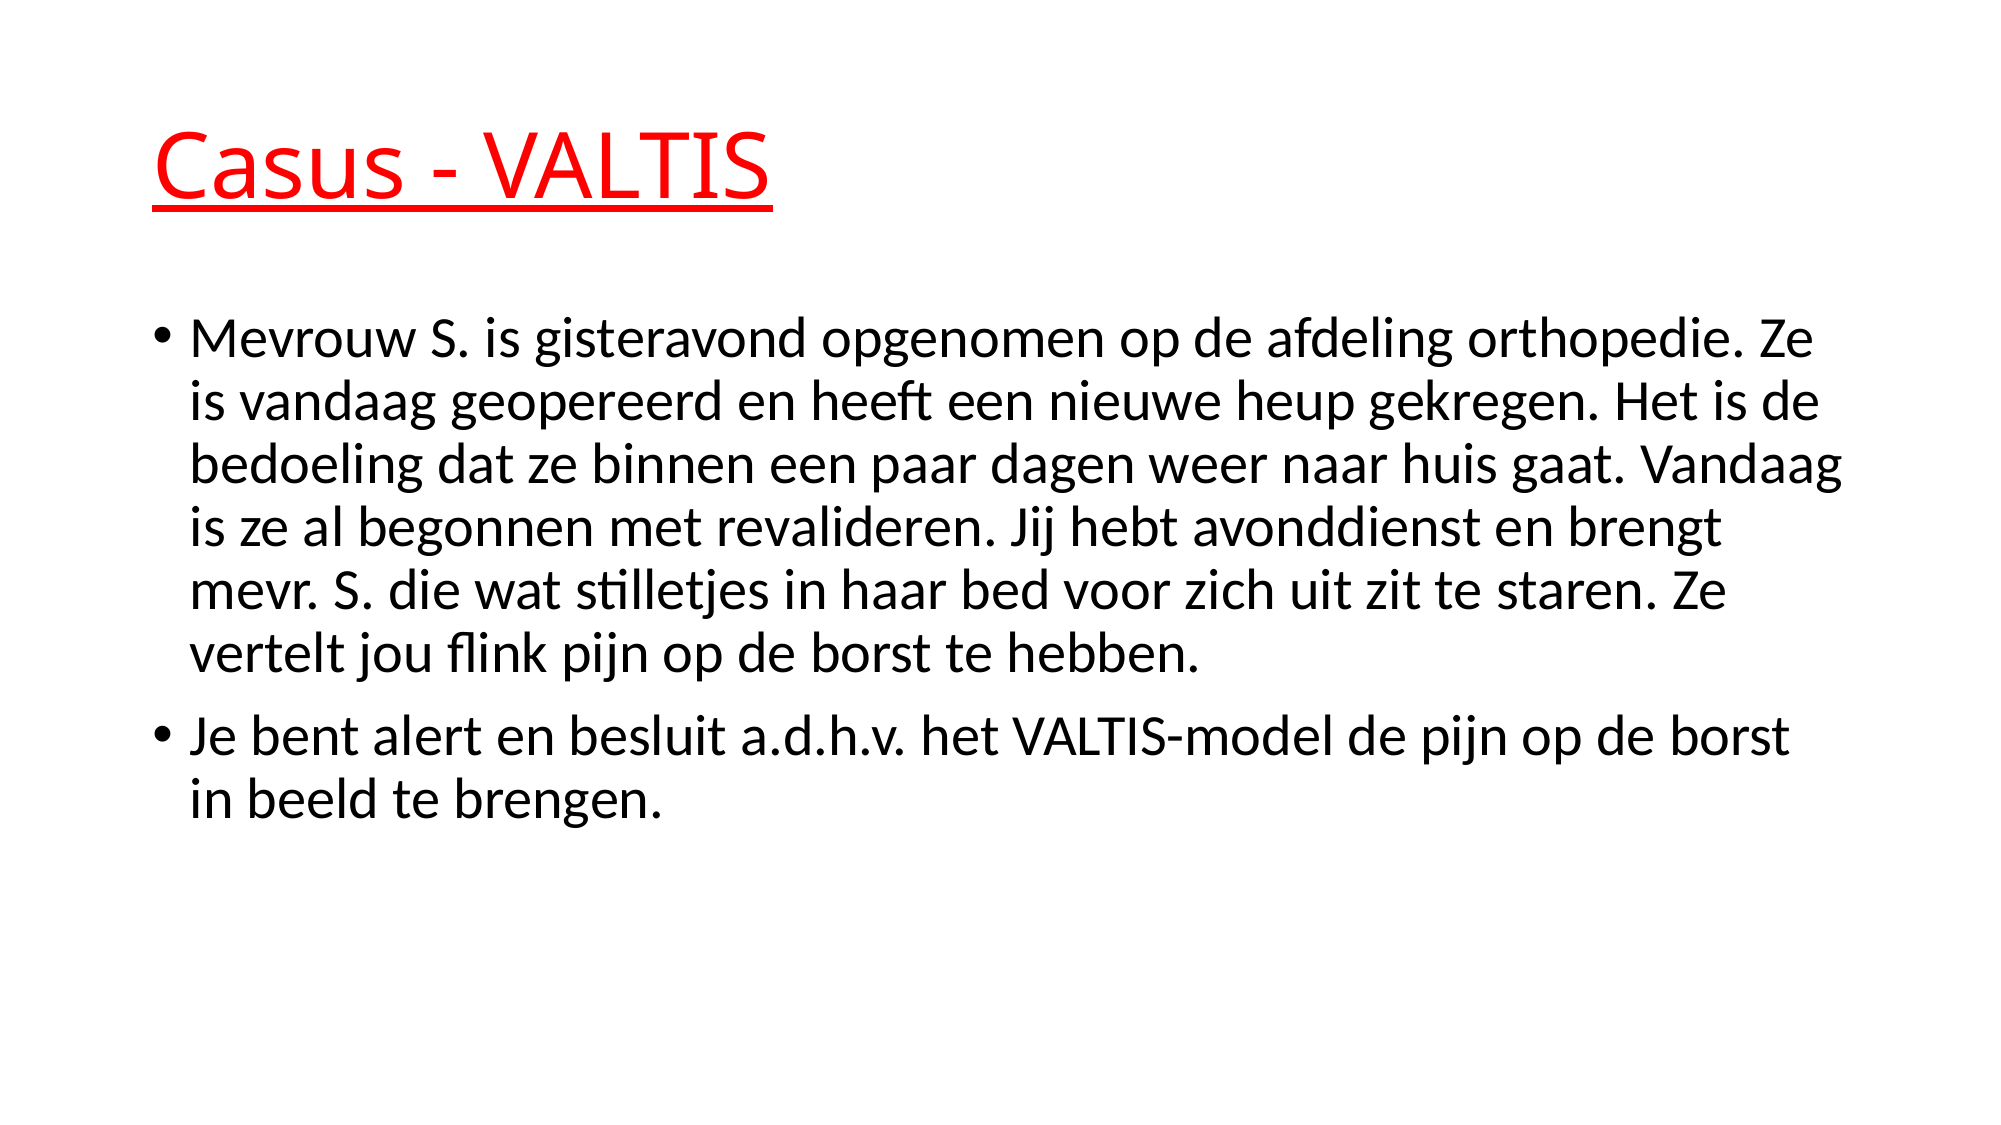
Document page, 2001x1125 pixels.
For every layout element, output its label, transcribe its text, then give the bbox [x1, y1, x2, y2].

title Casus - VALTIS [137, 59, 1863, 278]
list Mevrouw S. is gisteravond opgenomen op de afdeling orthopedie. Ze is vandaag geopereerd en heeft een nieuwe heup gekregen. Het is de bedoeling dat ze binnen een paar dagen weer naar huis gaat. Vandaag is ze al begonnen met revalideren. Jij hebt avonddienst en brengt mevr. S. die wat stilletjes in haar bed voor zich uit zit te staren. Ze vertelt jou flink pijn op de borst te hebben. Je bent alert en besluit a.d.h.v. het VALTIS-model de pijn op de borst in beeld te brengen. [137, 299, 1863, 1014]
